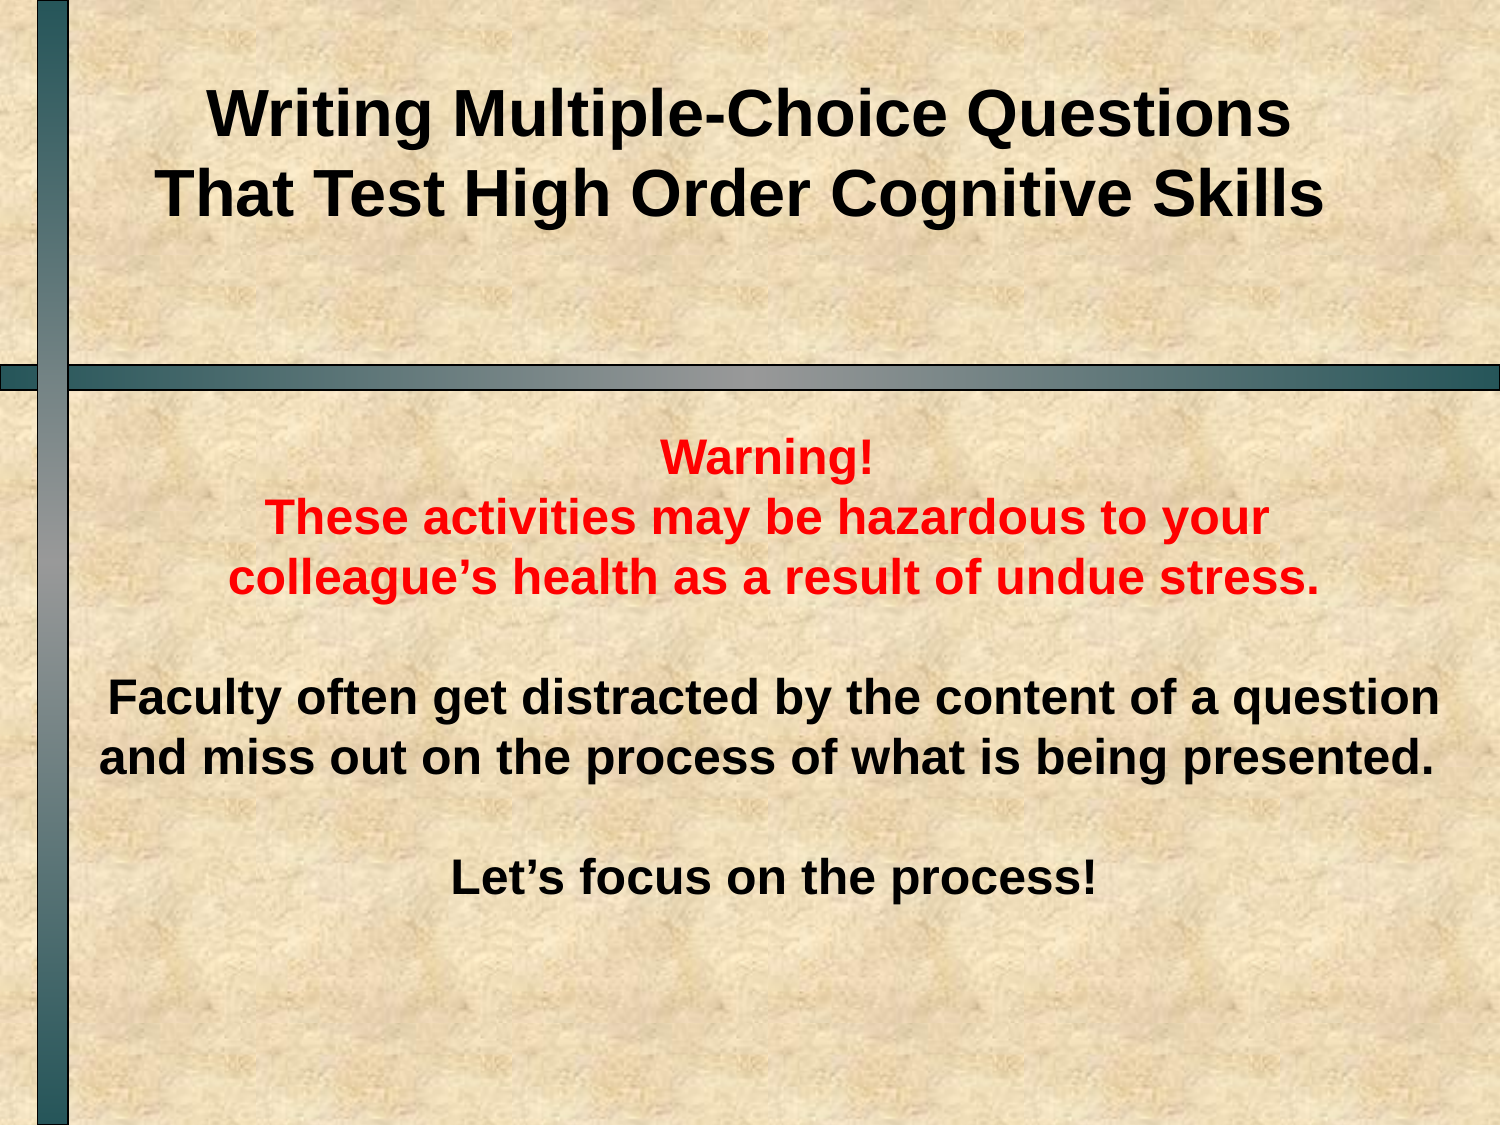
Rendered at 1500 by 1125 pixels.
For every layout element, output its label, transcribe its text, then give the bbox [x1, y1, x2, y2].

picture [69, 390, 1500, 1125]
text_box [69, 365, 1500, 390]
text_box Warning! These activities may be hazardous to your colleague’s health as a result of undue stress. Faculty often get distracted by the content of a question and miss out on the process of what is being presented. Let’s focus on the process! [83, 417, 1466, 912]
picture [0, 390, 37, 1125]
picture [0, 0, 37, 365]
picture [69, 0, 1500, 365]
text_box [0, 365, 37, 390]
text_box Writing Multiple-Choice Questions That Test High Order Cognitive Skills [139, 62, 1361, 237]
text_box [37, 0, 69, 1125]
